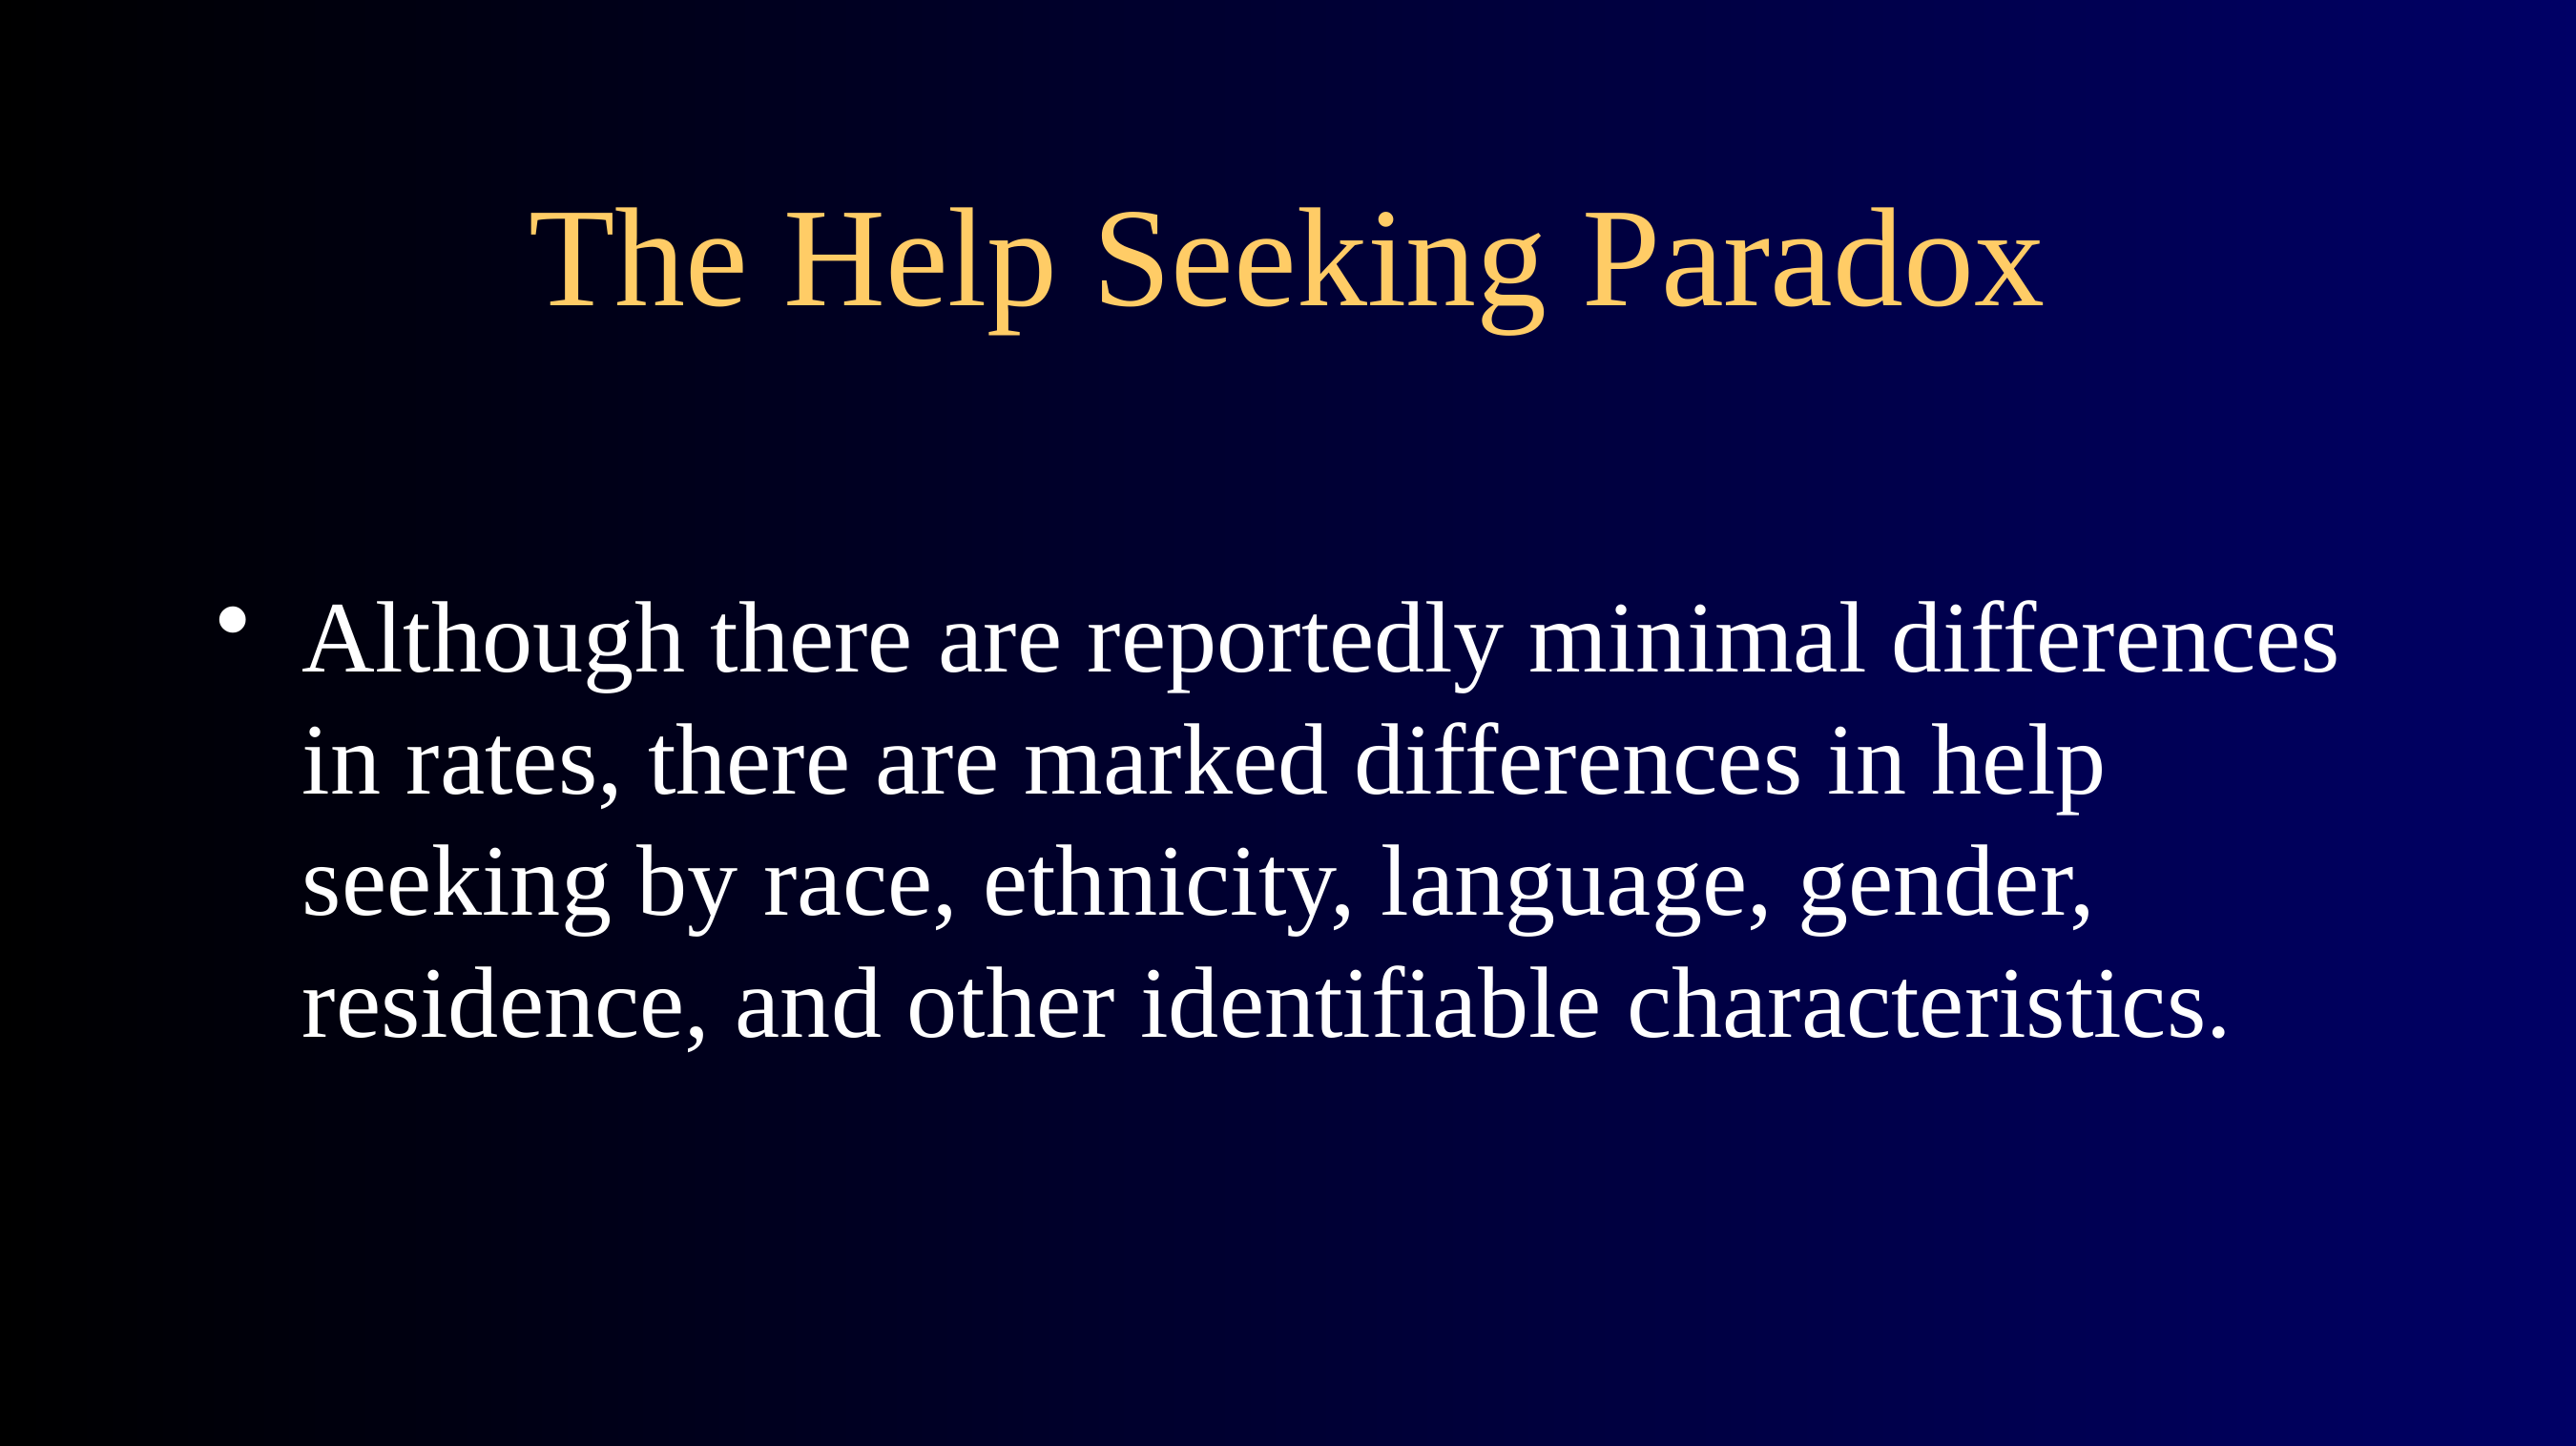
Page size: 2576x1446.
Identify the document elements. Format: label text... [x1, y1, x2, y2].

list Although there are reportedly minimal differences in rates, there are marked differences in help seeking by race, ethnicity, language, gender, residence, and other identifiable characteristics. [193, 417, 2383, 1286]
title The Help Seeking Paradox [193, 128, 2383, 370]
